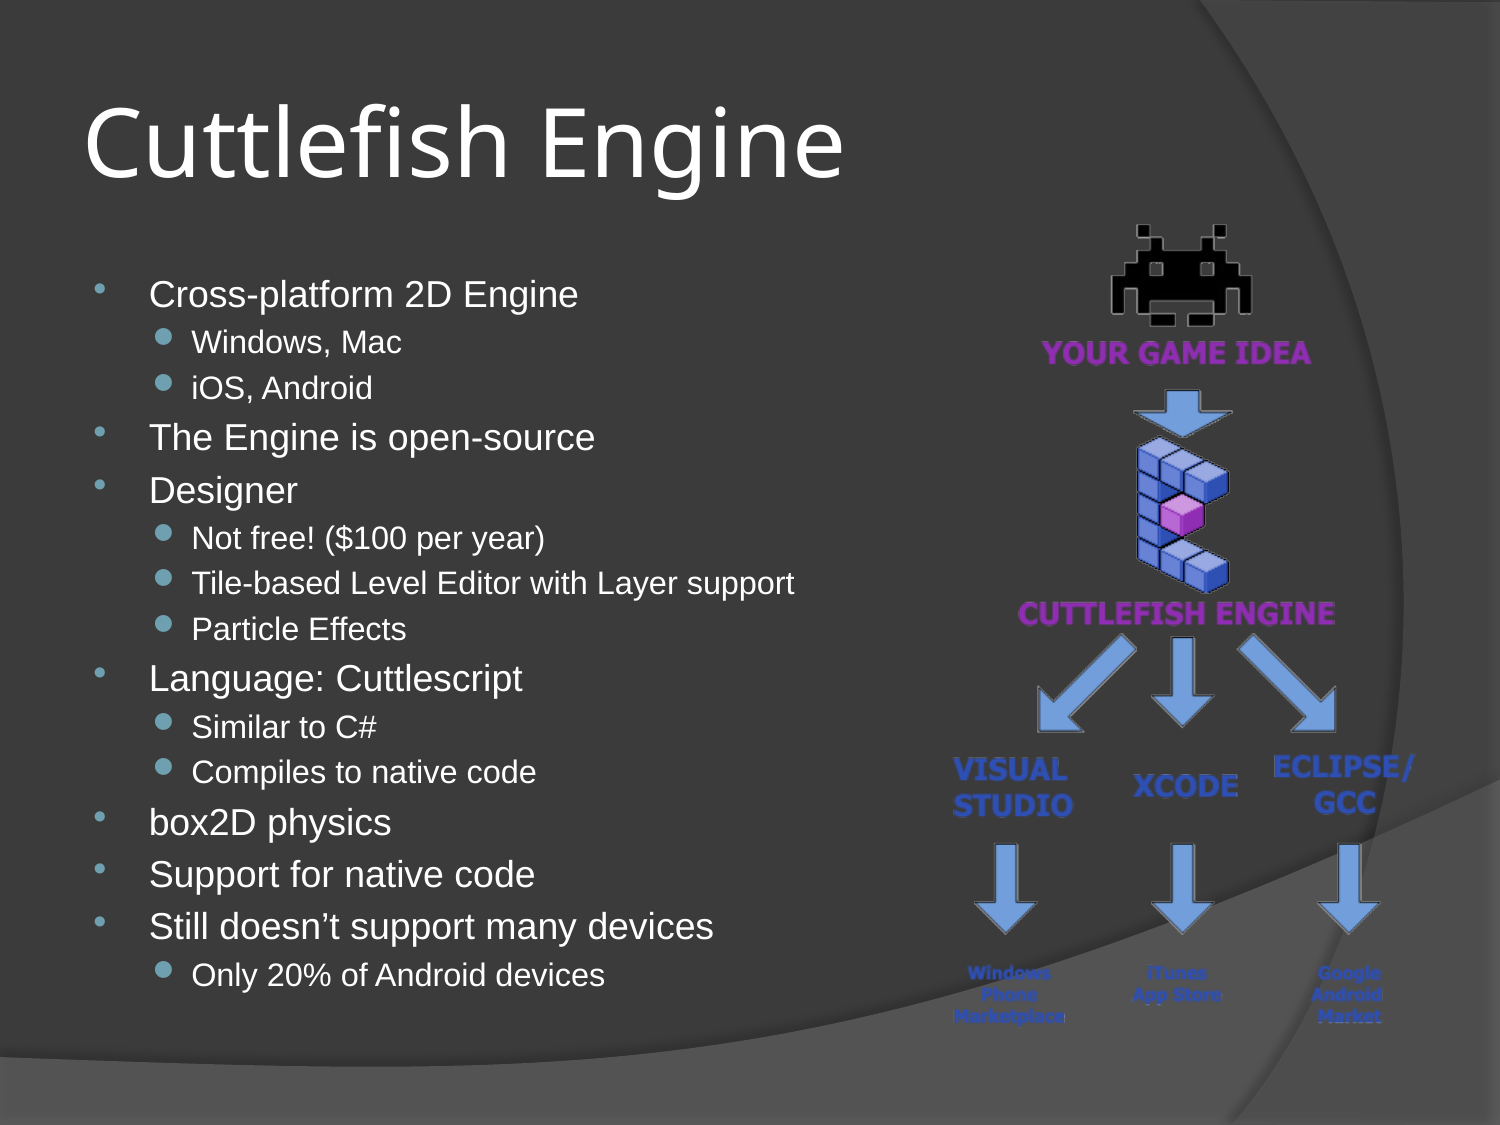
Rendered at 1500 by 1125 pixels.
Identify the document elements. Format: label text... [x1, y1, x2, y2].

title Cuttlefish Engine [75, 45, 1300, 233]
list Cross-platform 2D Engine Windows, Mac iOS, Android The Engine is open-source Designer Not free! ($100 per year) Tile-based Level Editor with Layer support Particle Effects Language: Cuttlescript Similar to C# Compiles to native code box2D physics Support for native code Still doesn’t support many devices Only 20% of Android devices [75, 262, 876, 1005]
picture [885, 219, 1495, 1083]
